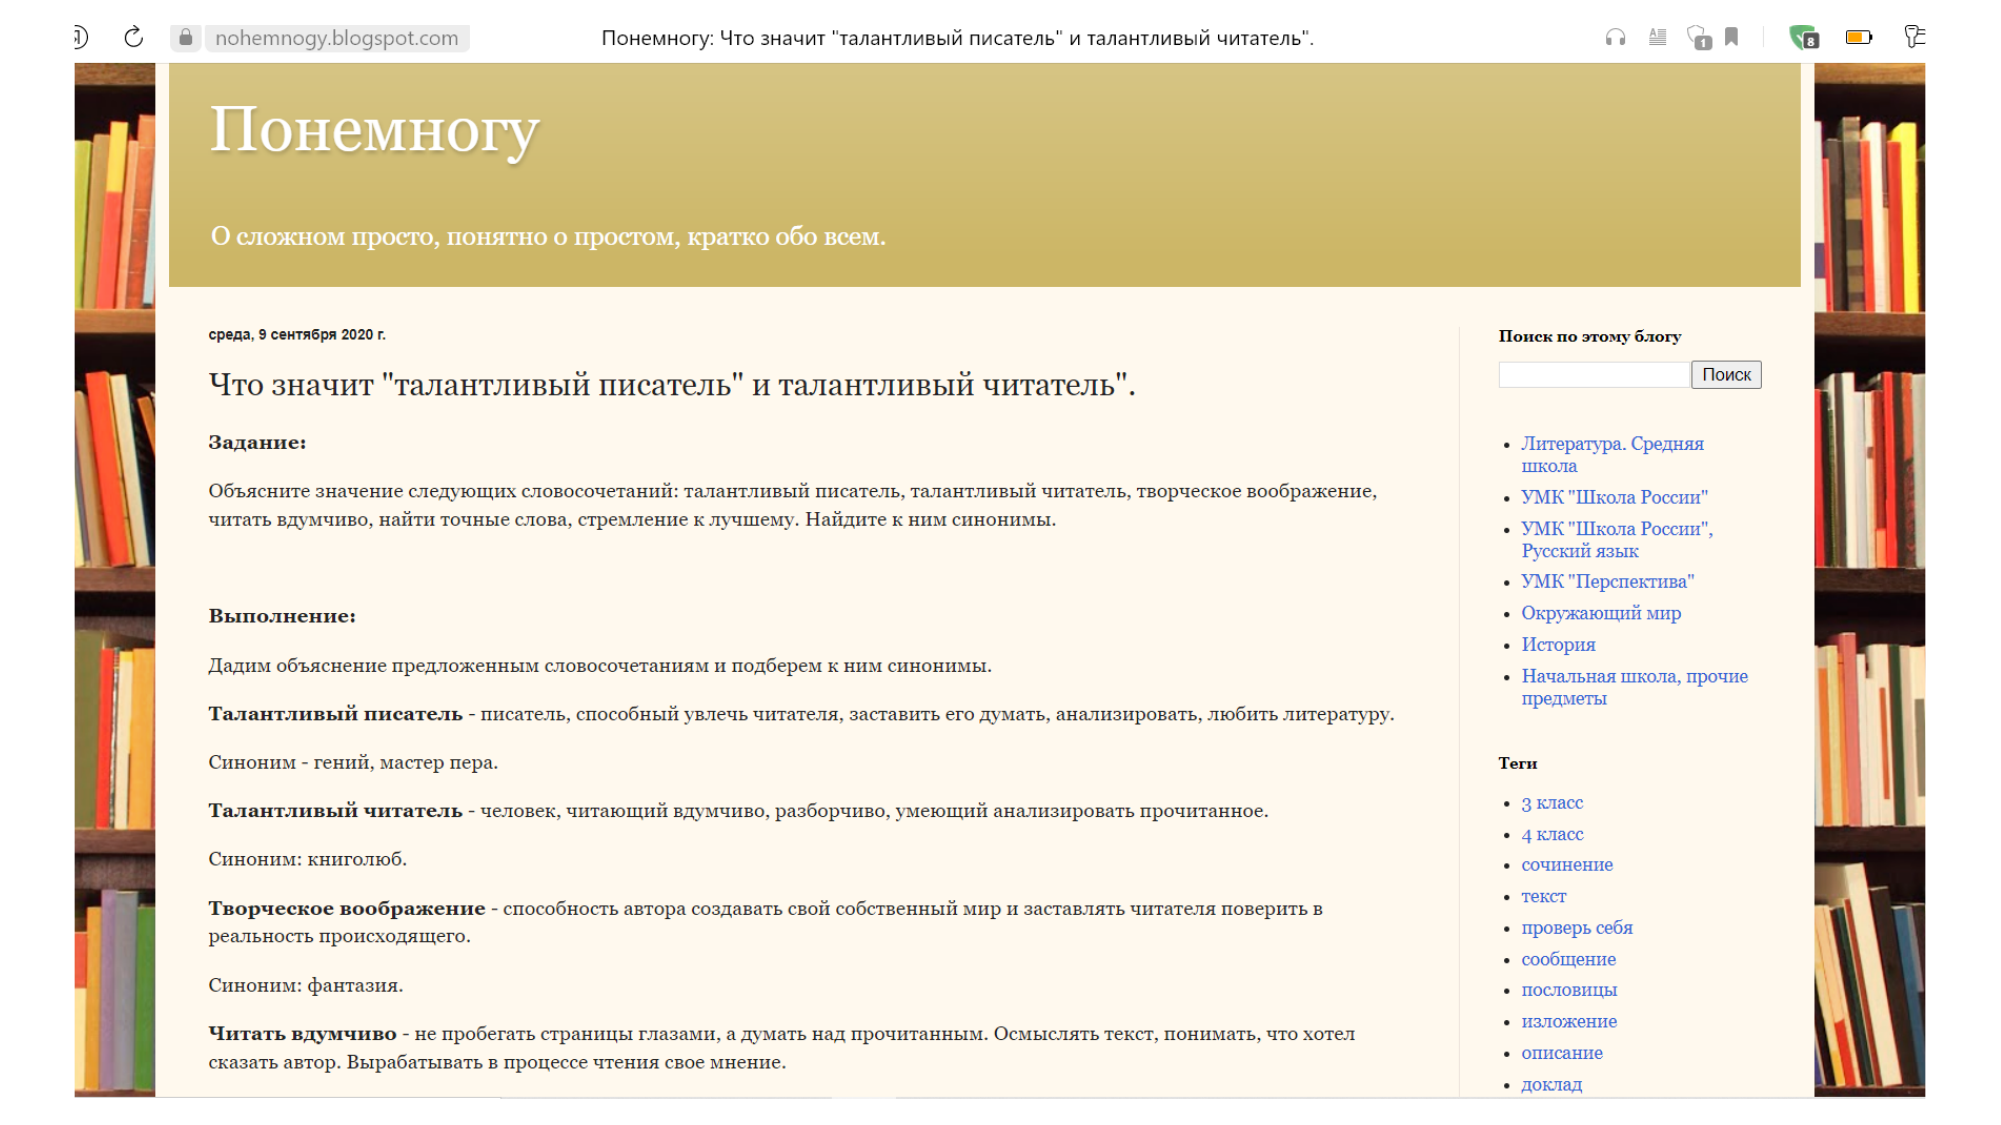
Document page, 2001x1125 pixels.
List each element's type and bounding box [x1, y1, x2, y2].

picture [74, 25, 1926, 1099]
